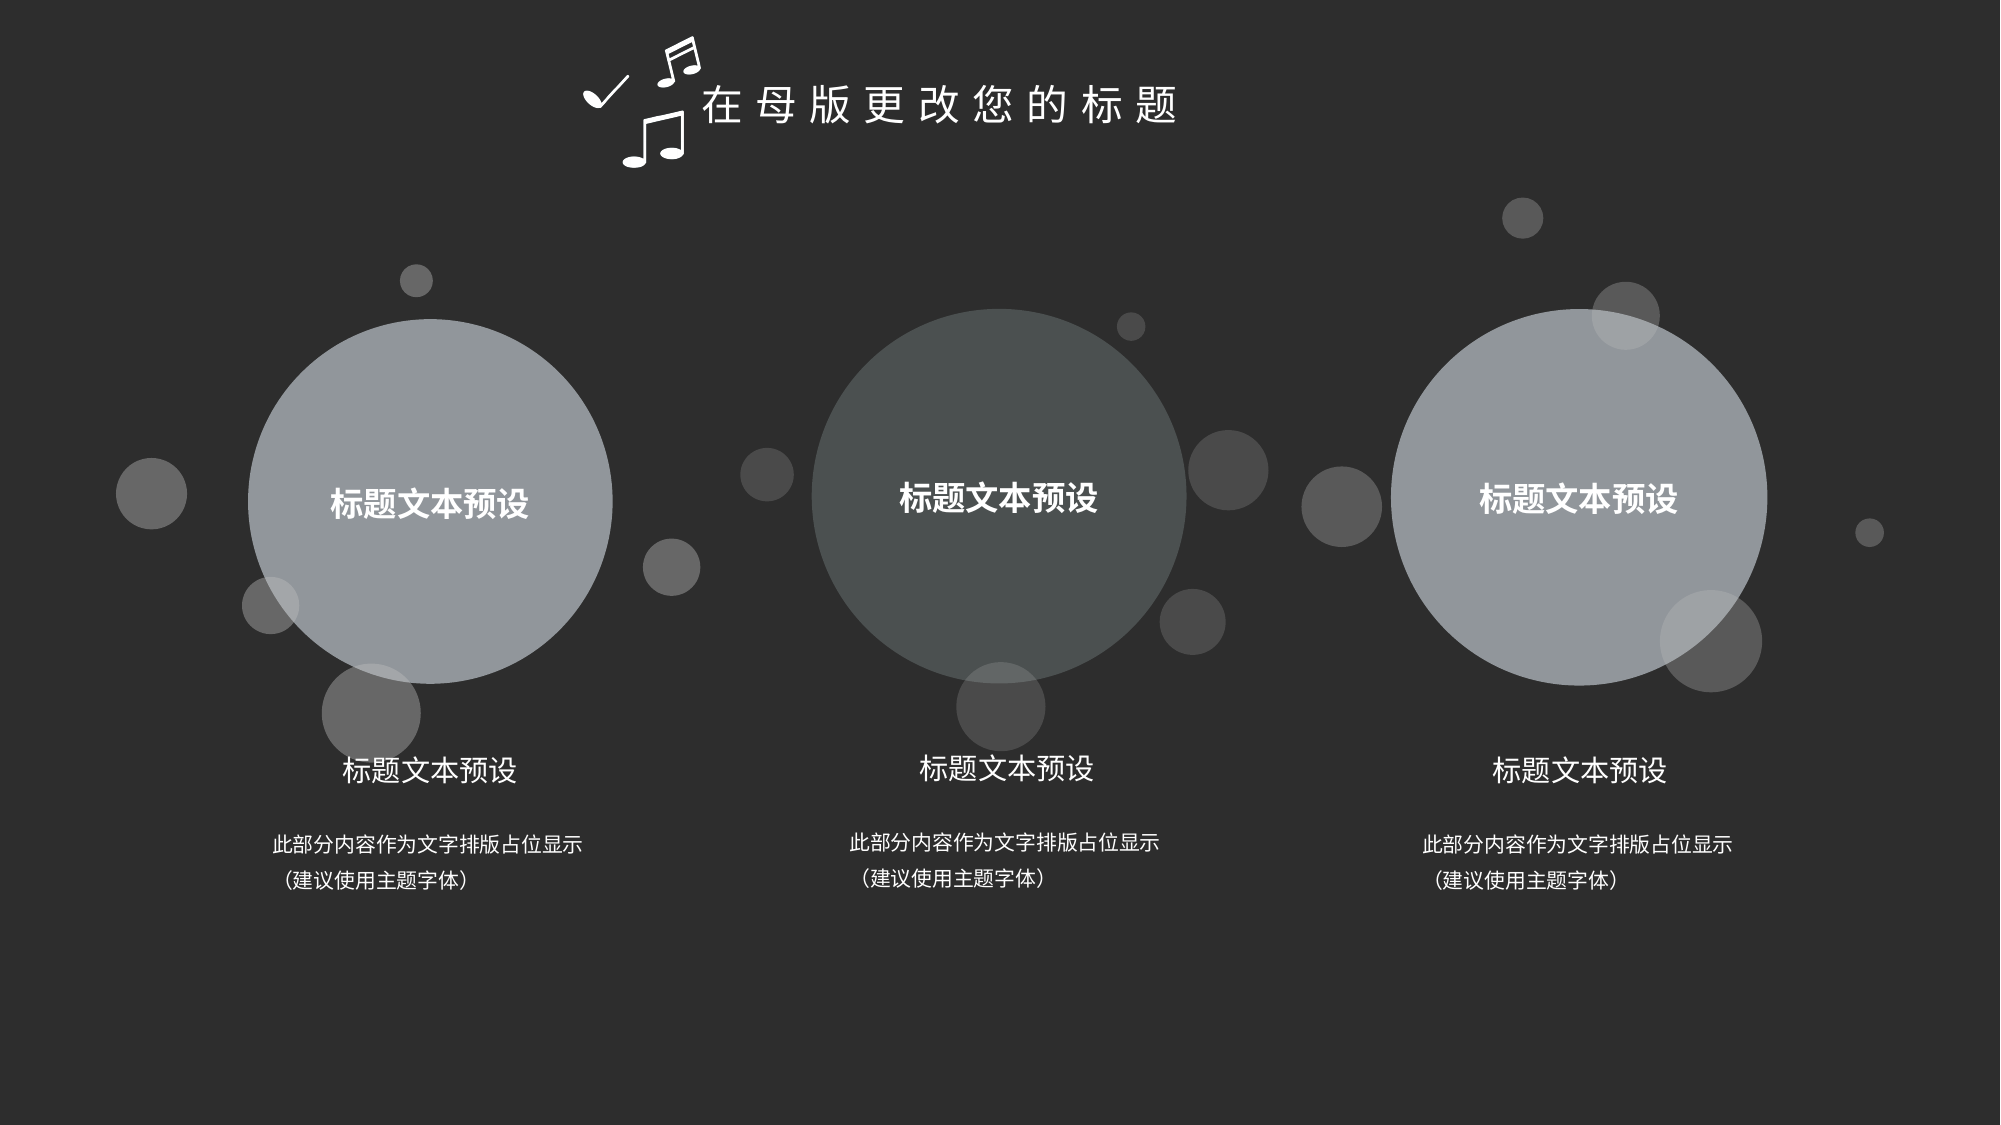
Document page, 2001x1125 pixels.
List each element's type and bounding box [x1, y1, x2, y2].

text_box [115, 197, 1884, 928]
picture [583, 36, 701, 168]
